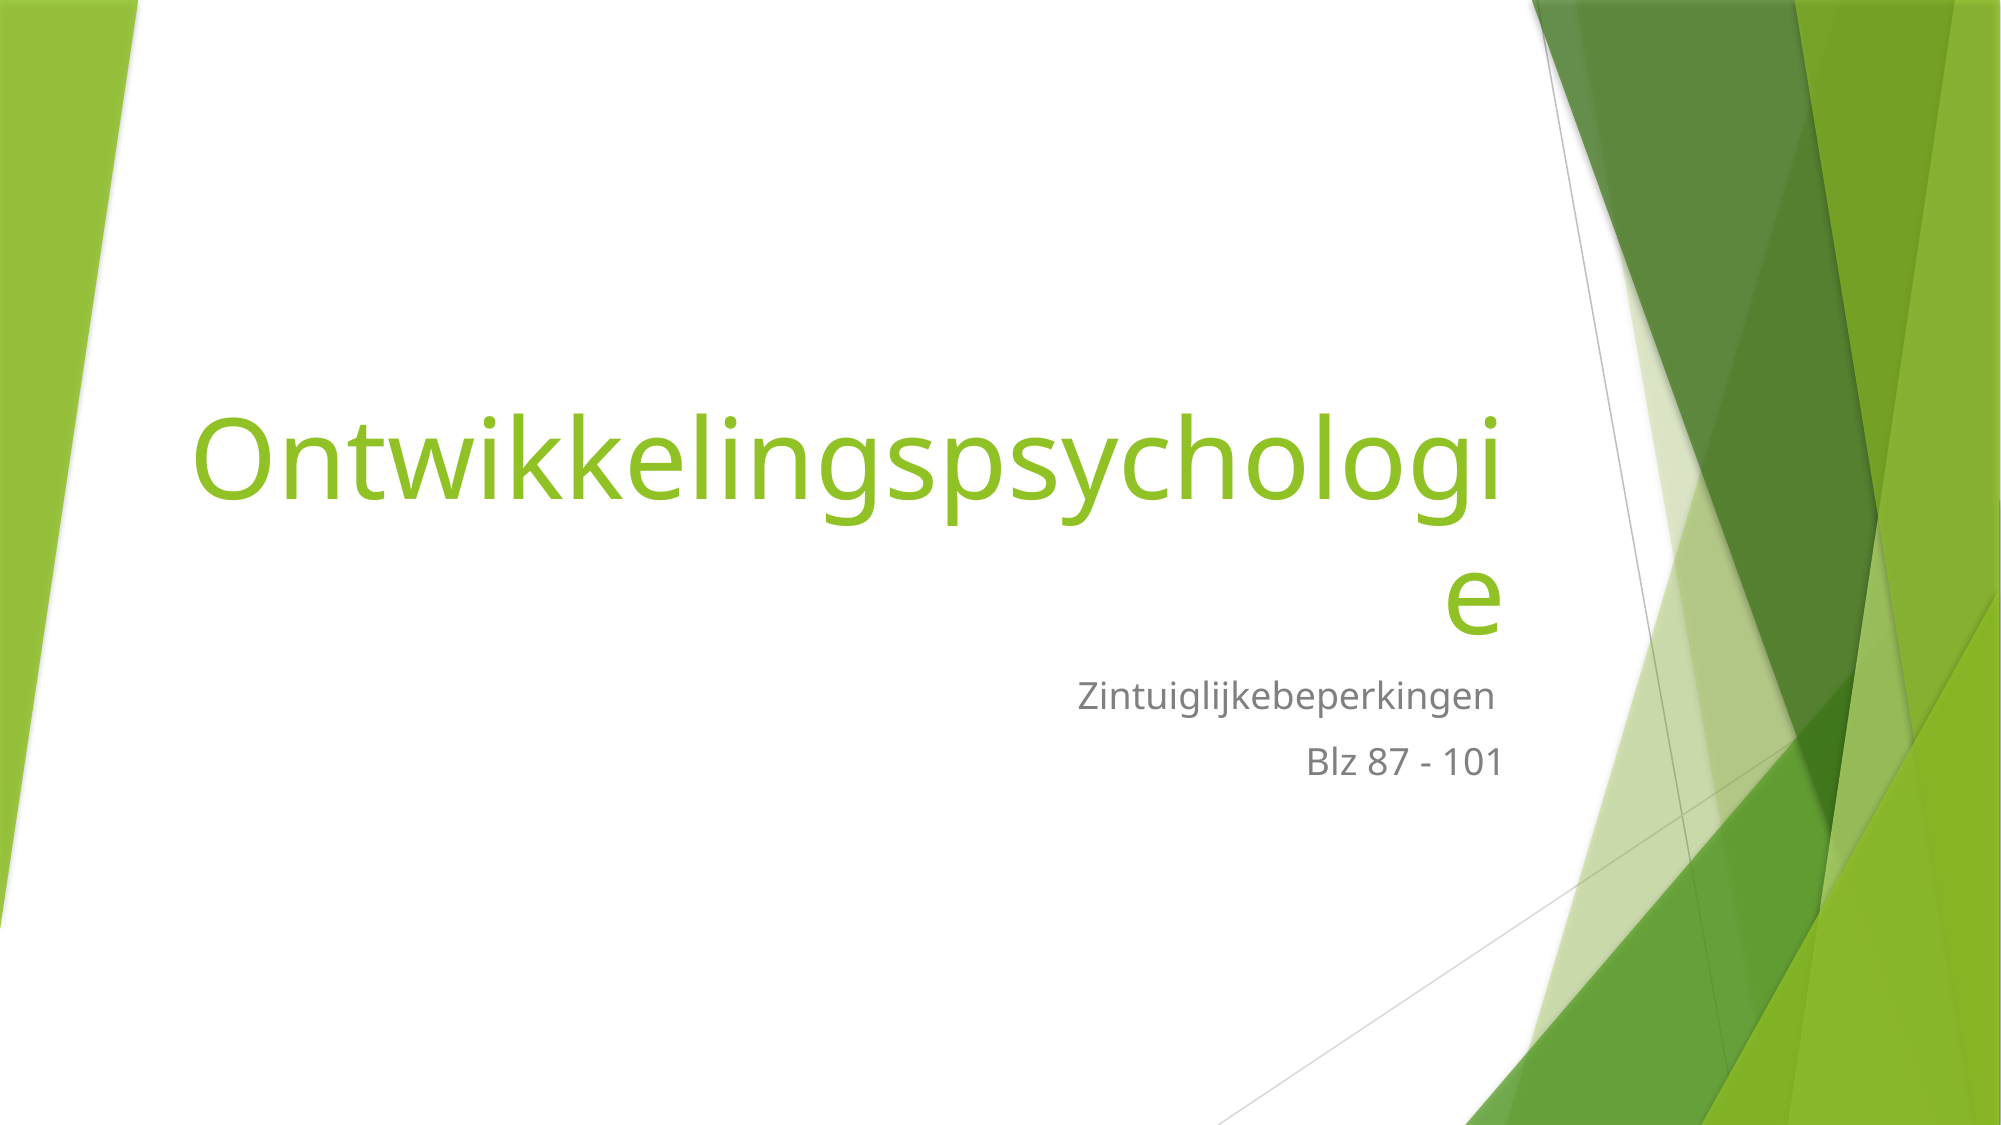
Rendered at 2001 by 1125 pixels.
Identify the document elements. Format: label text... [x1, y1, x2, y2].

subtitle Zintuiglijkebeperkingen Blz 87 - 101 [247, 664, 1522, 845]
title Ontwikkelingspsychologie [116, 394, 1522, 665]
